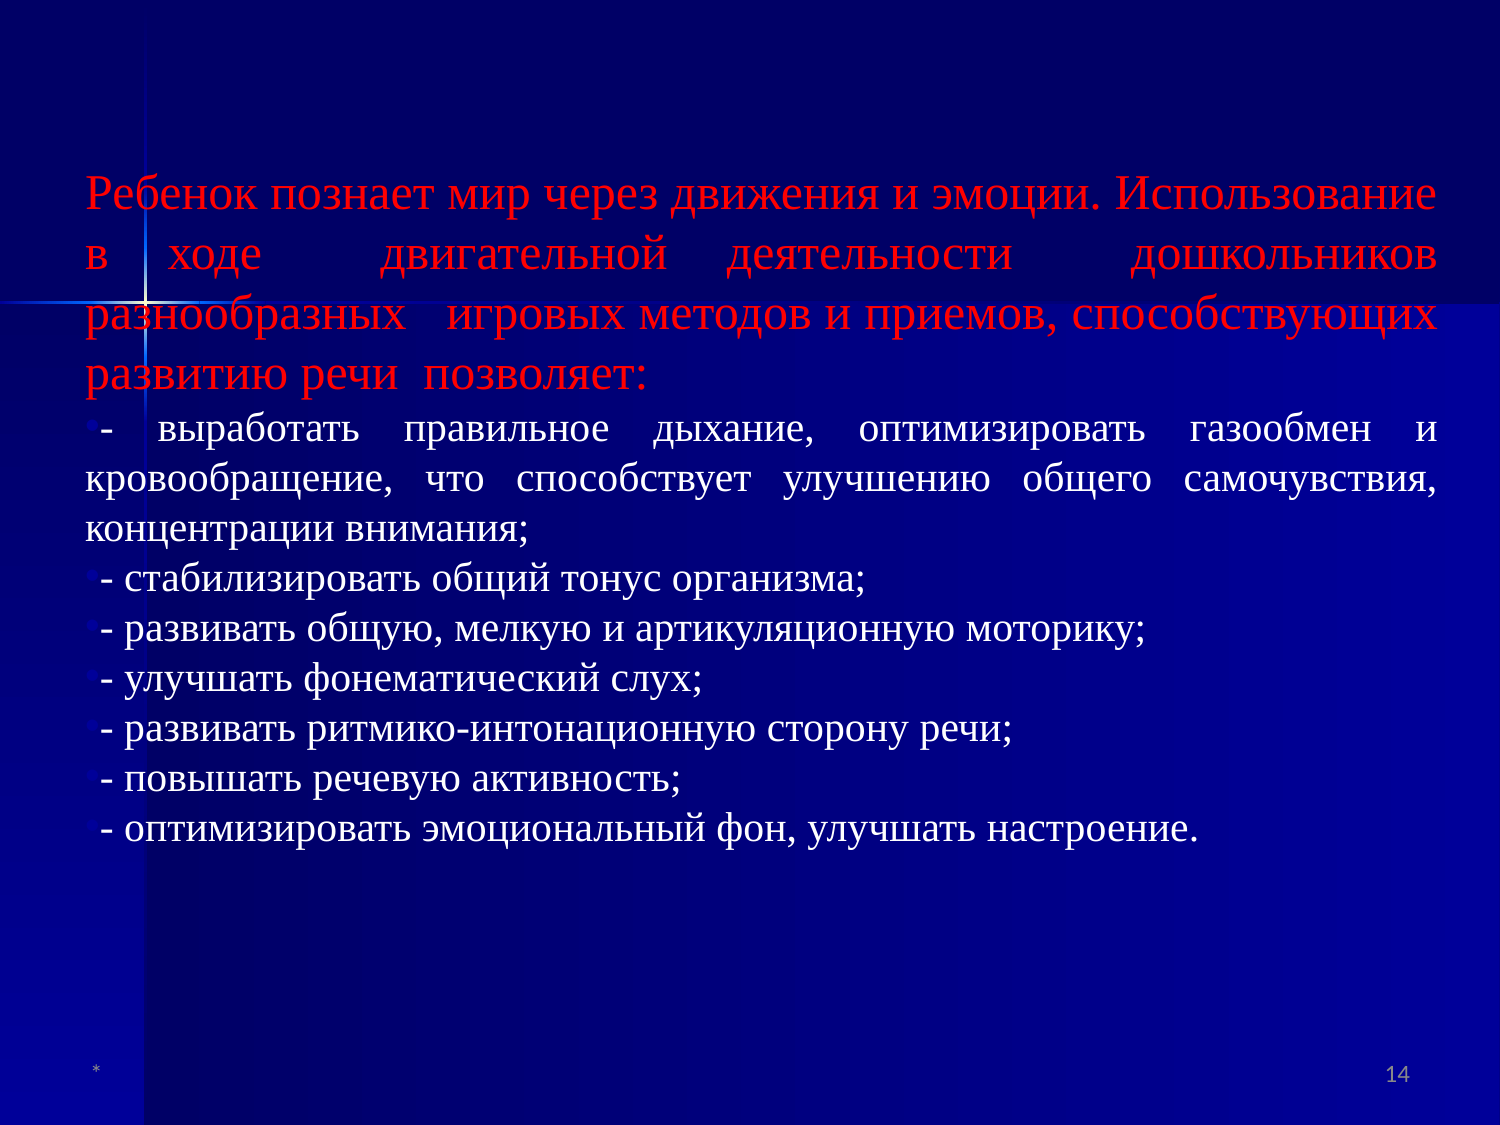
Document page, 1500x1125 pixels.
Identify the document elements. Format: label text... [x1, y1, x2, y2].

text_box 14 [1074, 1042, 1425, 1103]
text_box Ребенок познает мир через движения и эмоции. Использование в ходе двигательной деятельности дошкольников разнообразных игровых методов и приемов, способствующих развитию речи позволяет: - выработать правильное дыхание, оптимизировать газообмен и кровообращение, что способствует улучшению общего самочувствия, концентрации внимания; - стабилизировать общий тонус организма; - развивать общую, мелкую и артикуляционную моторику; - улучшать фонематический слух; - развивать ритмико-интонационную сторону речи; - повышать речевую активность; - оптимизировать эмоциональный фон, улучшать настроение. [70, 152, 1454, 1016]
text_box * [75, 1042, 425, 1103]
